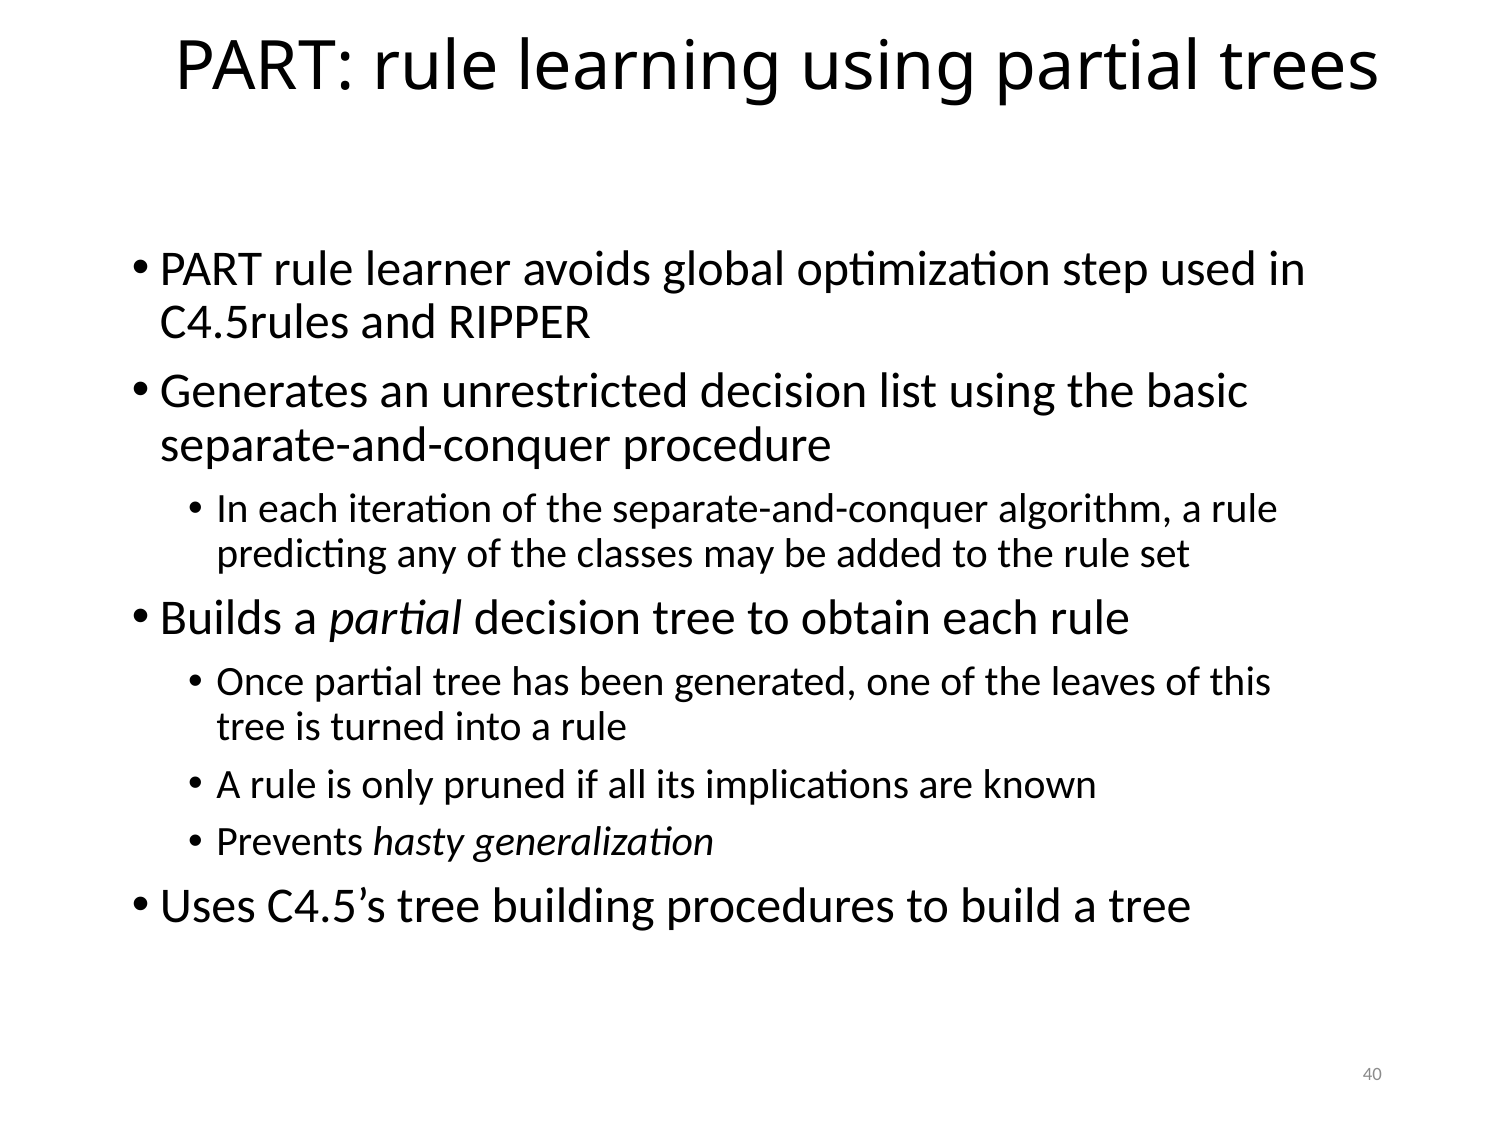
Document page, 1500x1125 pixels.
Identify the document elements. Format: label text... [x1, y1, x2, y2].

slide_number 40 [1059, 1042, 1397, 1103]
title PART: rule learning using partial trees [159, 0, 1397, 148]
list PART rule learner avoids global optimization step used in C4.5rules and RIPPER Generates an unrestricted decision list using the basic separate-and-conquer procedure In each iteration of the separate-and-conquer algorithm, a rule predicting any of the classes may be added to the rule set Builds a partial decision tree to obtain each rule Once partial tree has been generated, one of the leaves of this tree is turned into a rule A rule is only pruned if all its implications are known Prevents hasty generalization Uses C4.5’s tree building procedures to build a tree [117, 234, 1338, 941]
